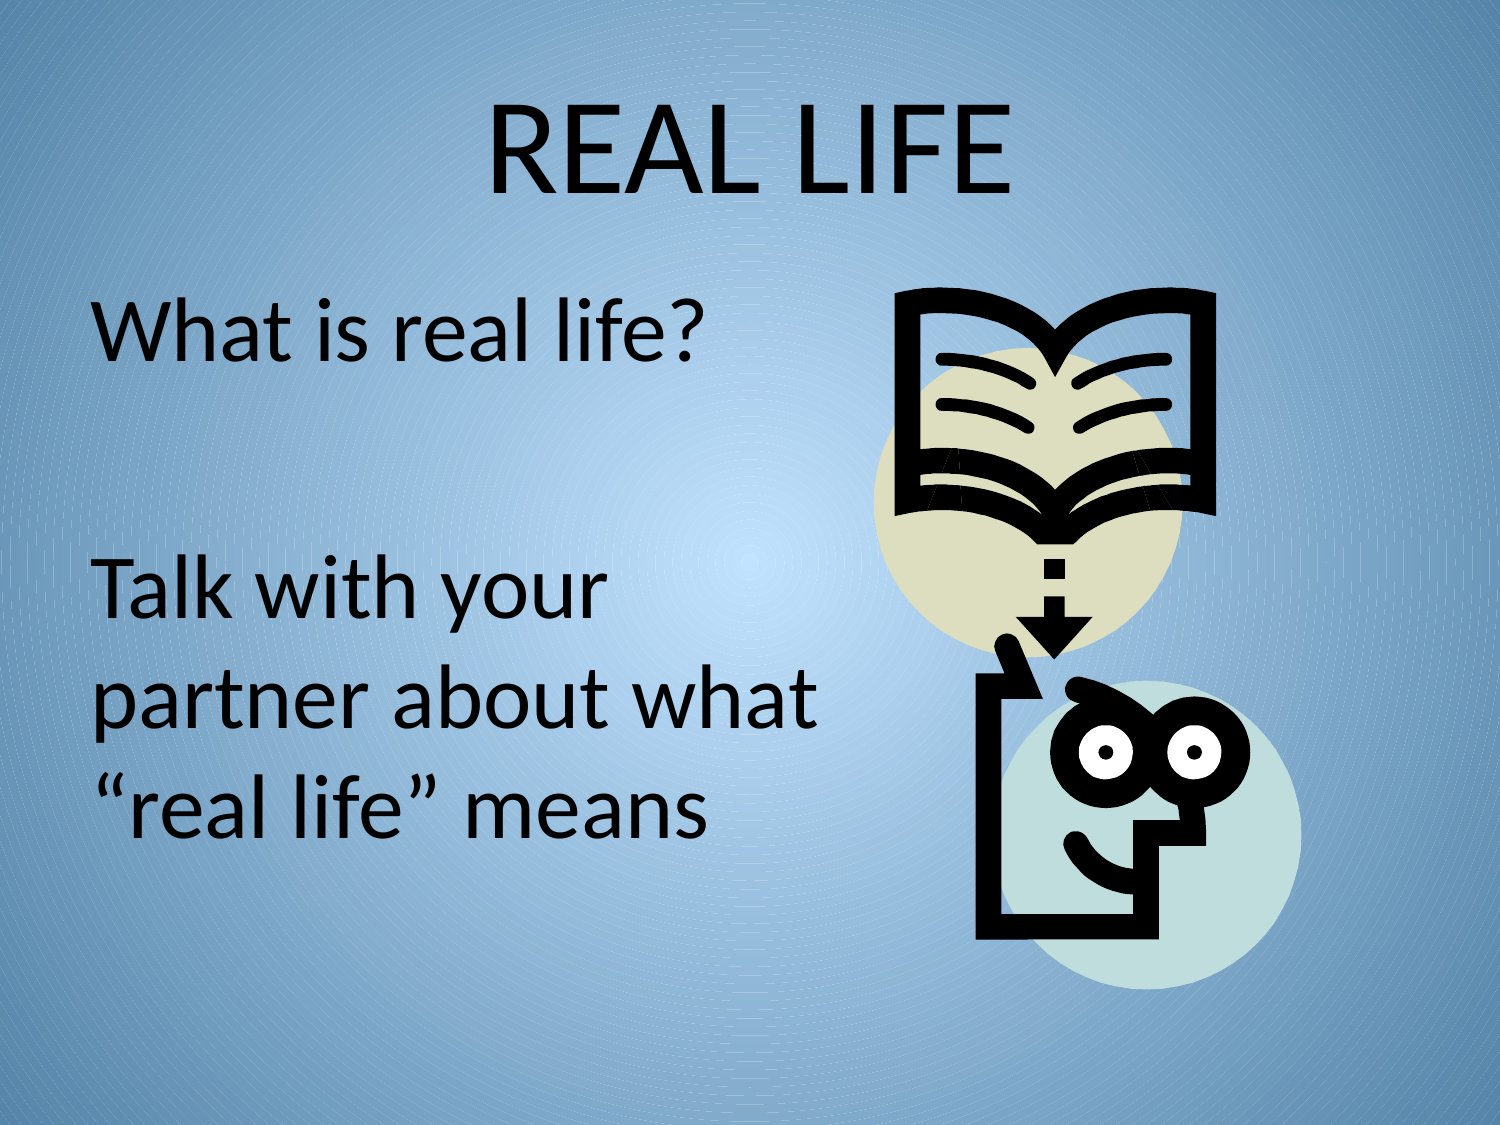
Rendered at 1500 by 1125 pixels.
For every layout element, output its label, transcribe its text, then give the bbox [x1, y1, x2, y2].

title REAL LIFE [75, 45, 1425, 233]
picture [873, 287, 1302, 990]
list What is real life? Talk with your partner about what “real life” means [75, 262, 900, 1005]
